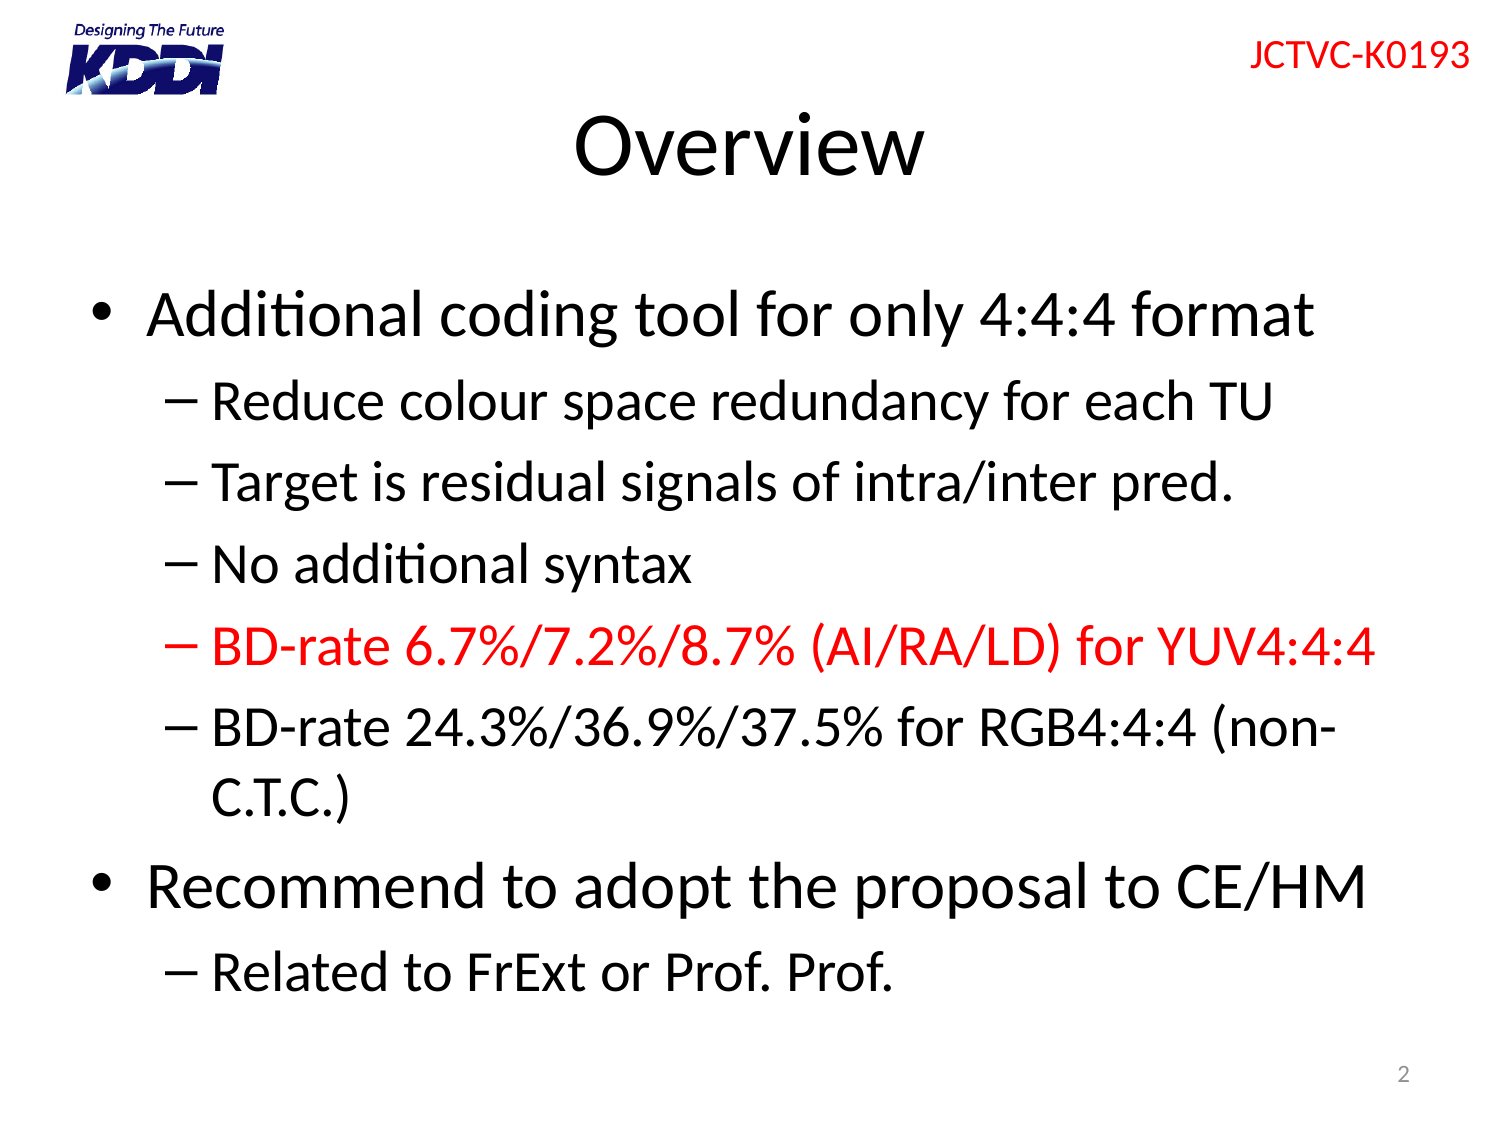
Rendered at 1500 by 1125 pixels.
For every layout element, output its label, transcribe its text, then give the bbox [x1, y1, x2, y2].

title Overview [74, 44, 1426, 233]
slide_number 2 [1074, 1042, 1425, 1103]
list Additional coding tool for only 4:4:4 format Reduce colour space redundancy for each TU Target is residual signals of intra/inter pred. No additional syntax BD-rate 6.7%/7.2%/8.7% (AI/RA/LD) for YUV4:4:4 BD-rate 24.3%/36.9%/37.5% for RGB4:4:4 (non-C.T.C.) Recommend to adopt the proposal to CE/HM Related to FrExt or Prof. Prof. [74, 262, 1426, 1006]
picture [61, 18, 236, 100]
